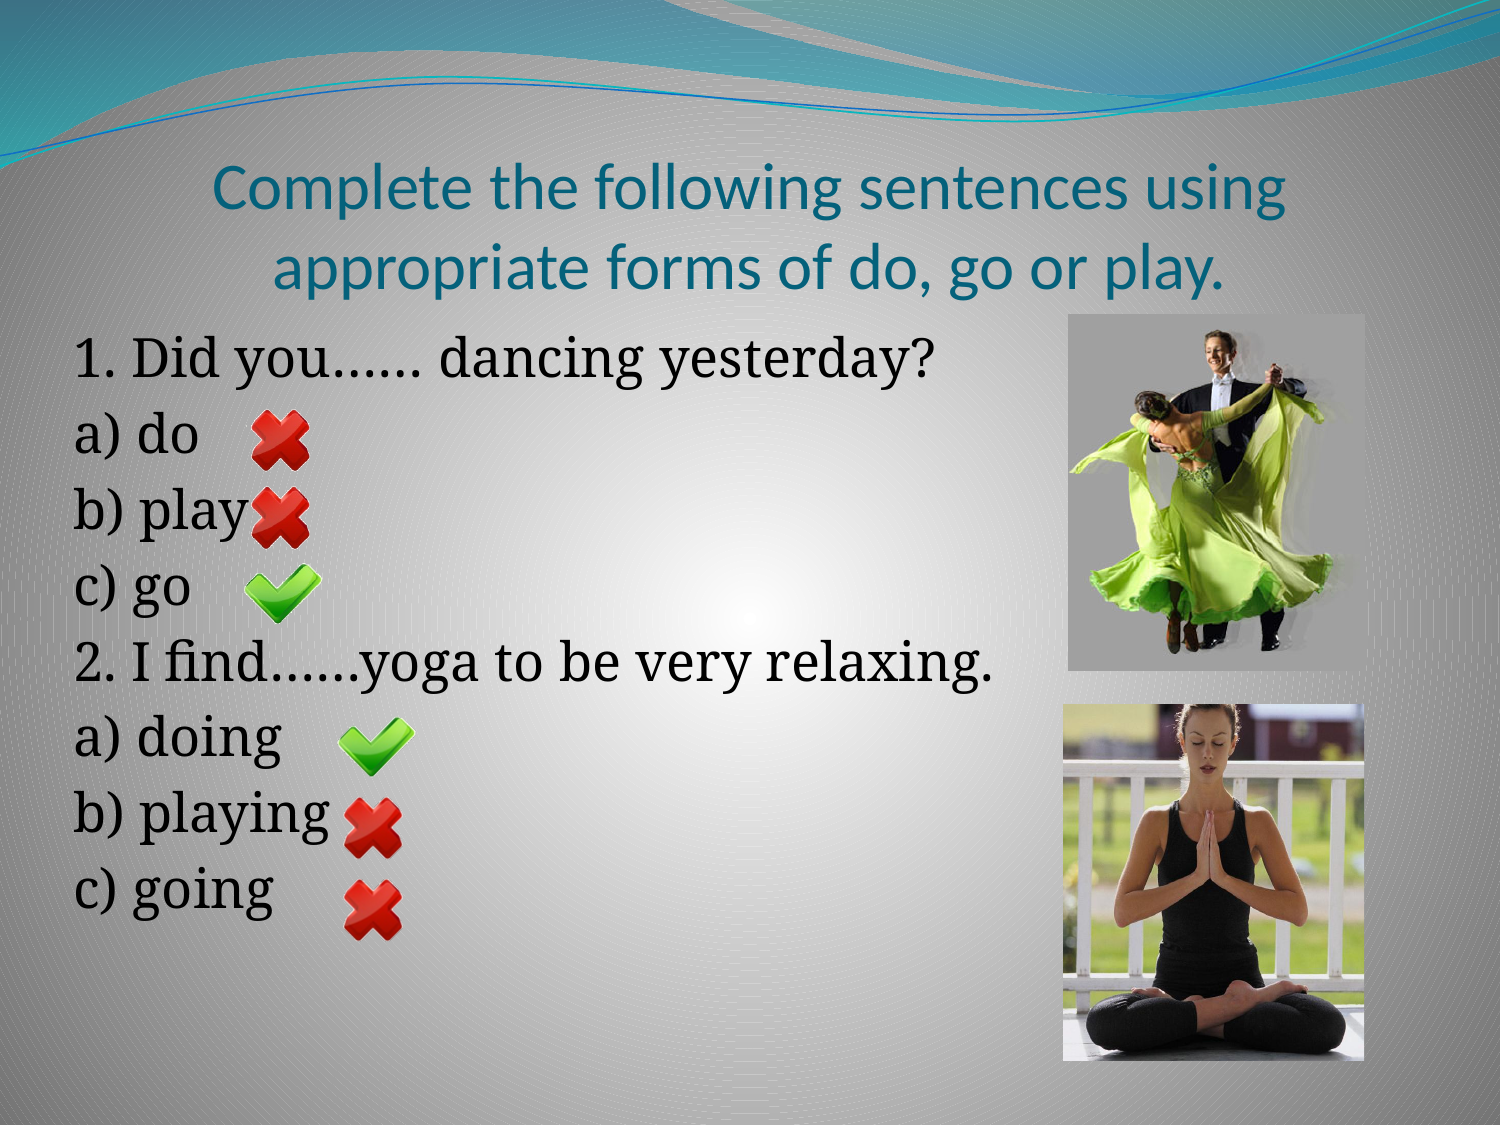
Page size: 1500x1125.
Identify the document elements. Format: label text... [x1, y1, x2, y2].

picture [238, 489, 325, 634]
picture [339, 878, 411, 951]
picture [1040, 703, 1365, 1089]
picture [331, 703, 419, 787]
picture [1068, 314, 1365, 671]
title Complete the following sentences using appropriate forms of do, go or play. [75, 115, 1425, 303]
picture [245, 398, 318, 481]
picture [339, 796, 411, 869]
list 1. Did you…… dancing yesterday? a) do b) play c) go 2. I find……yoga to be very relaxing. a) doing b) playing c) going [58, 316, 1409, 1037]
